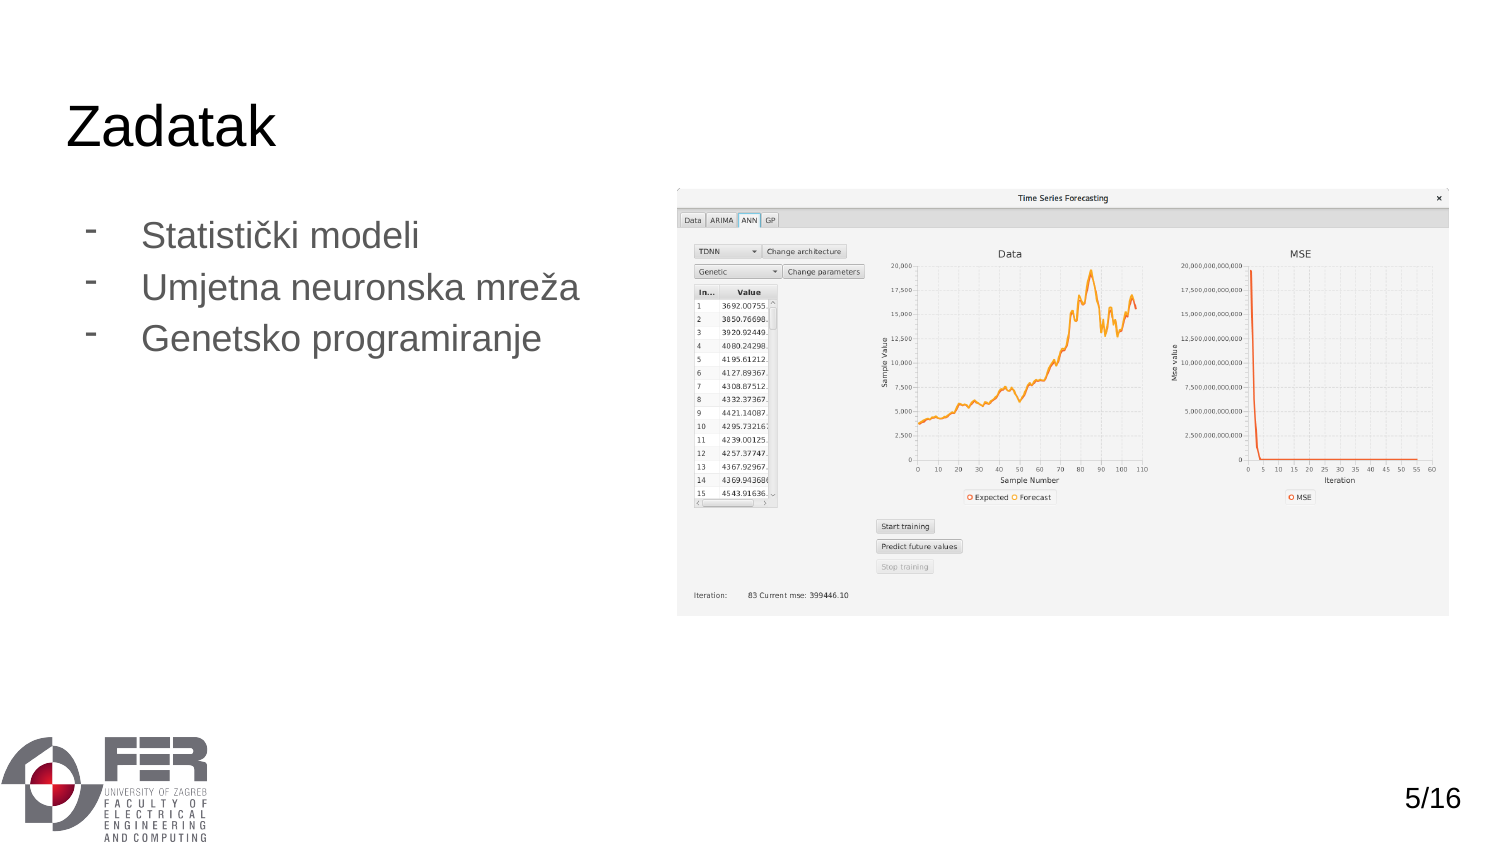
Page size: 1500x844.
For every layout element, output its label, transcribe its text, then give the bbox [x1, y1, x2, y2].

title Zadatak [51, 72, 1449, 167]
picture [677, 188, 1450, 617]
picture [0, 736, 208, 844]
list Statistički modeli Umjetna neuronska mreža Genetsko programiranje [51, 189, 1449, 750]
slide_number ‹#›/16 [1389, 764, 1480, 830]
